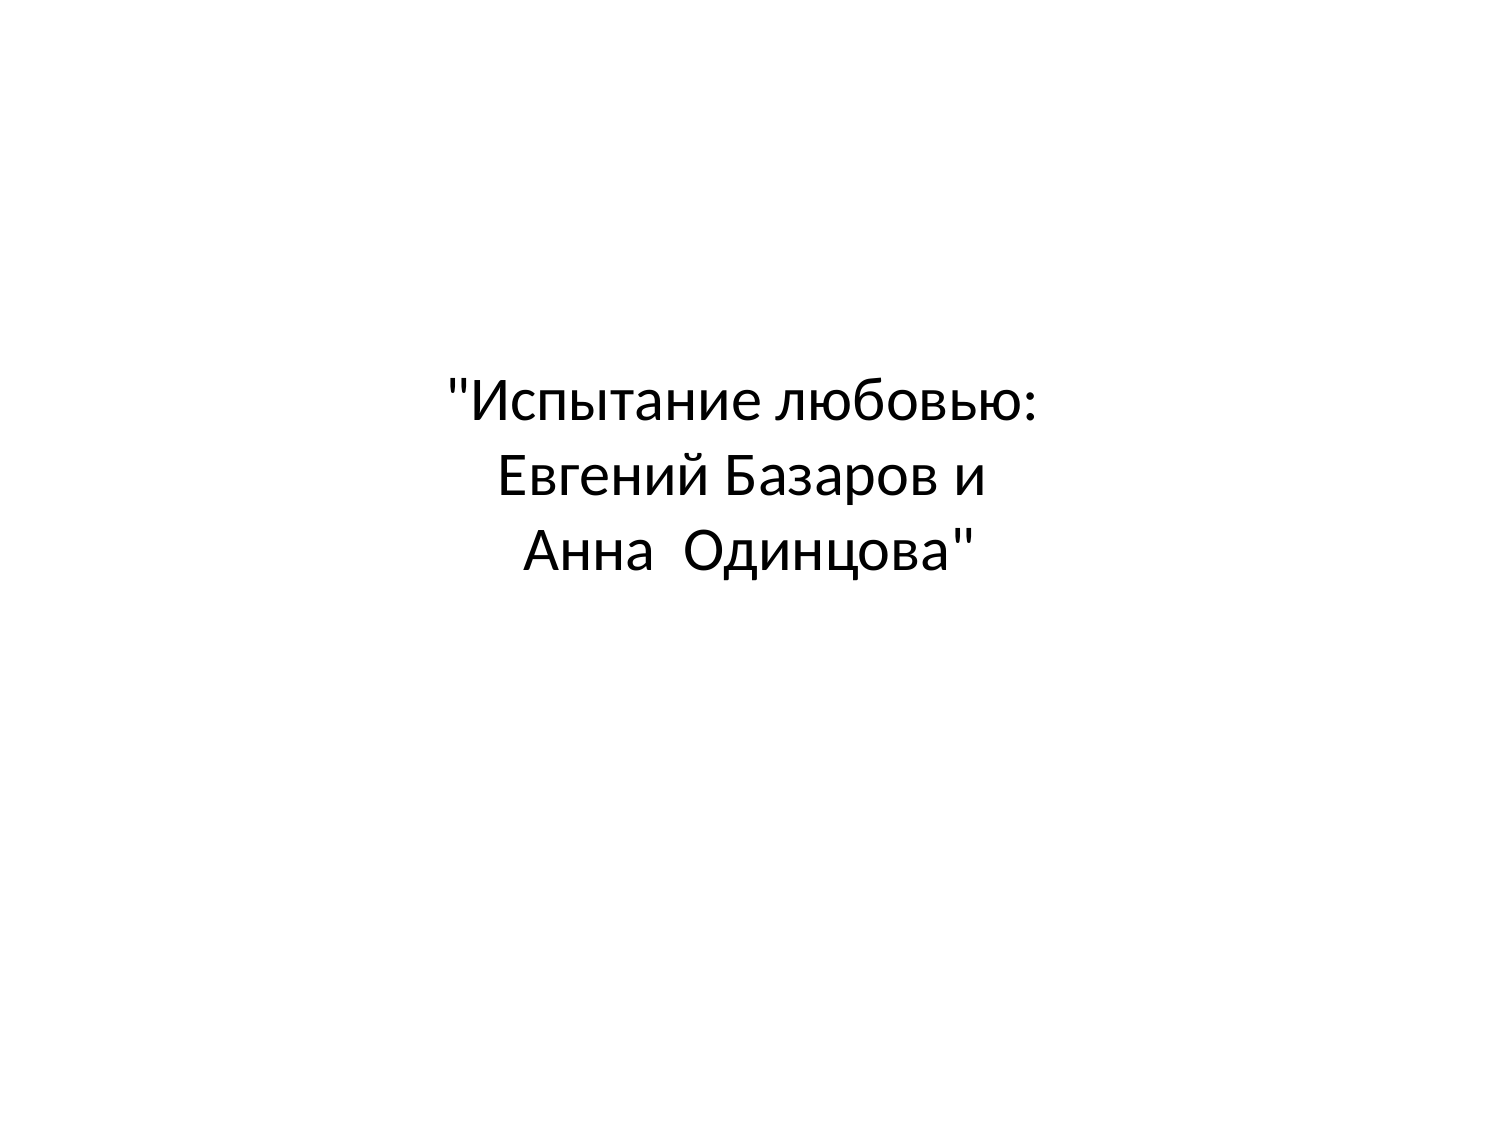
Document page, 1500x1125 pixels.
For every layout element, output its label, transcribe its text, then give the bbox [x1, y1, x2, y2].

title "Испытание любовью: Евгений Базаров и Анна Одинцова" [112, 349, 1388, 591]
